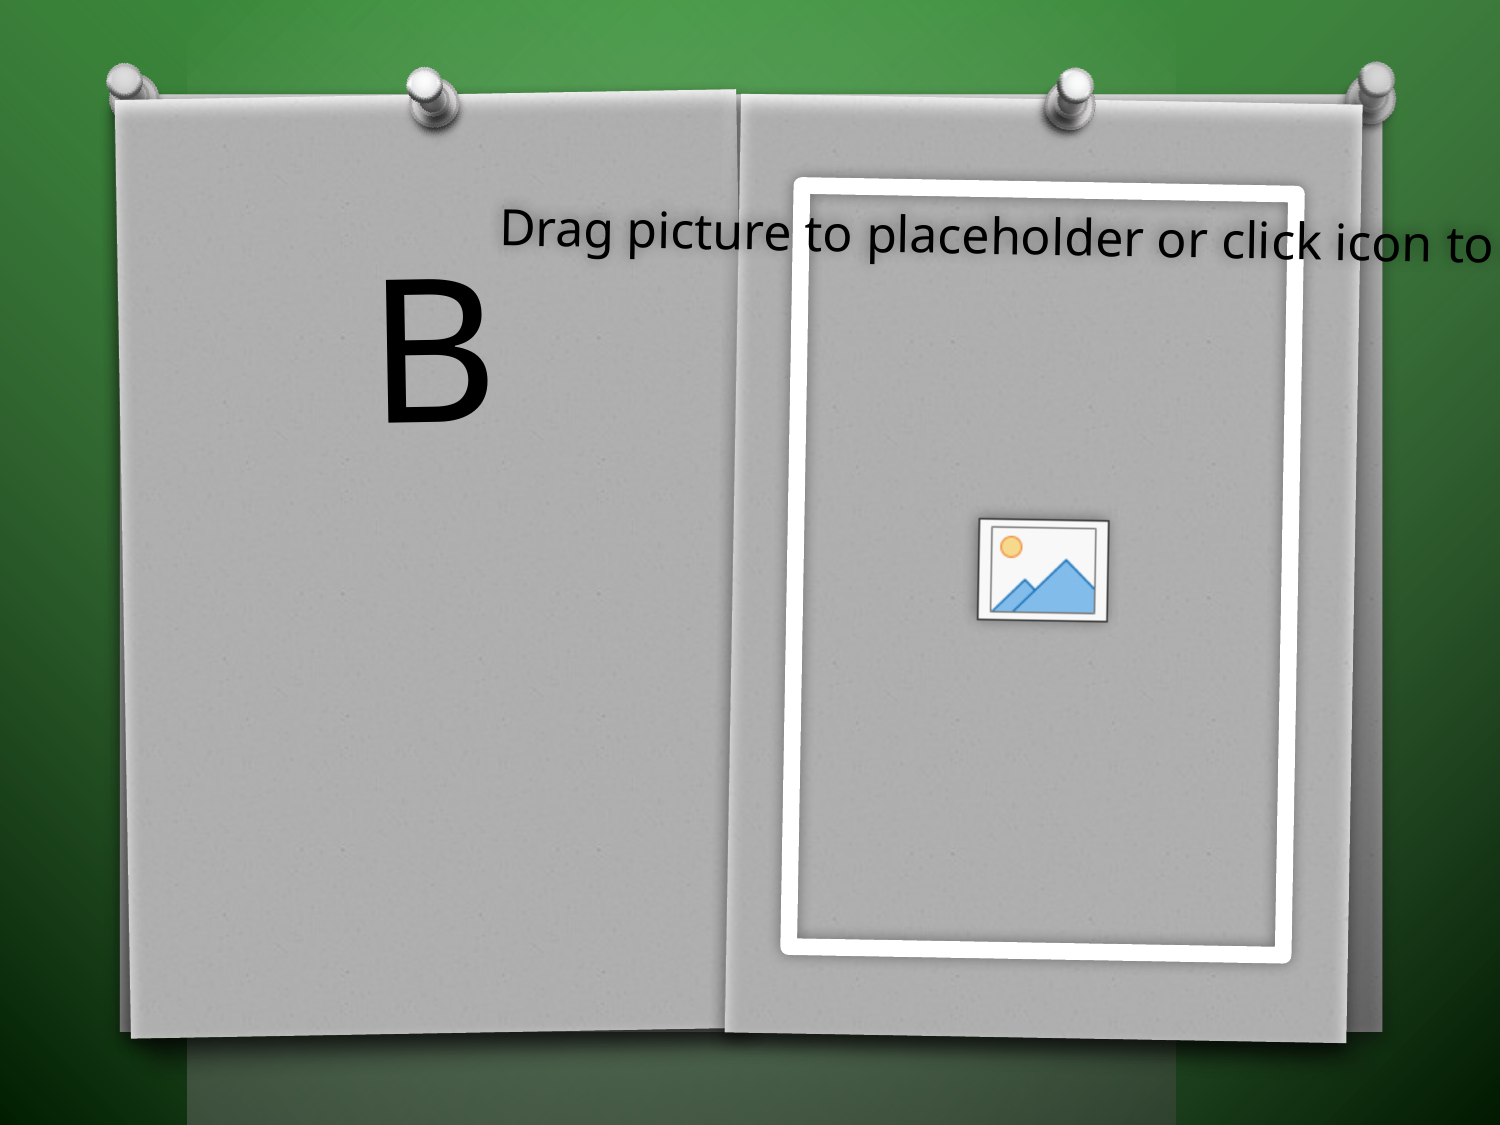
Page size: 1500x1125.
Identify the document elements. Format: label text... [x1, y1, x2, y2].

picture [803, 197, 1282, 943]
title B [179, 222, 687, 475]
picture [1016, 41, 1138, 162]
picture [375, 33, 497, 157]
